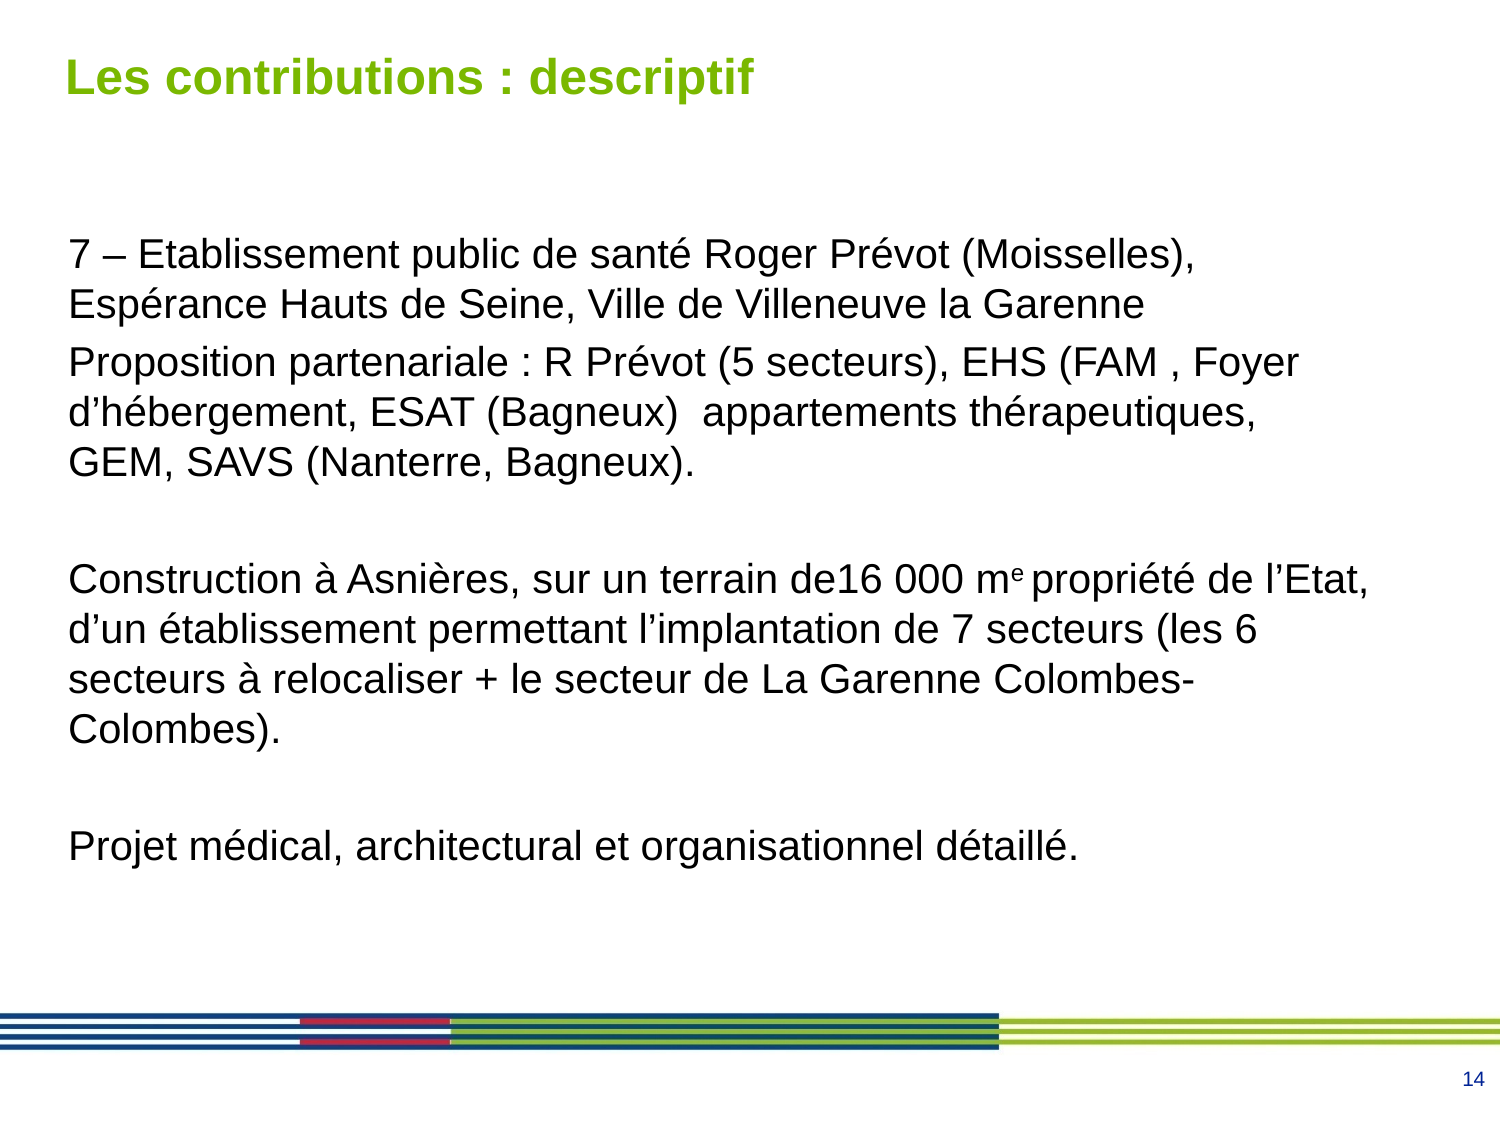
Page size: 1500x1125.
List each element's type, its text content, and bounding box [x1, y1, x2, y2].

picture [0, 999, 1500, 1063]
list 7 – Etablissement public de santé Roger Prévot (Moisselles), Espérance Hauts de Seine, Ville de Villeneuve la Garenne Proposition partenariale : R Prévot (5 secteurs), EHS (FAM , Foyer d’hébergement, ESAT (Bagneux) appartements thérapeutiques, GEM, SAVS (Nanterre, Bagneux). Construction à Asnières, sur un terrain de16 000 me propriété de l’Etat, d’un établissement permettant l’implantation de 7 secteurs (les 6 secteurs à relocaliser + le secteur de La Garenne Colombes- Colombes). Projet médical, architectural et organisationnel détaillé. [53, 160, 1388, 929]
title Les contributions : descriptif [50, 36, 1388, 173]
